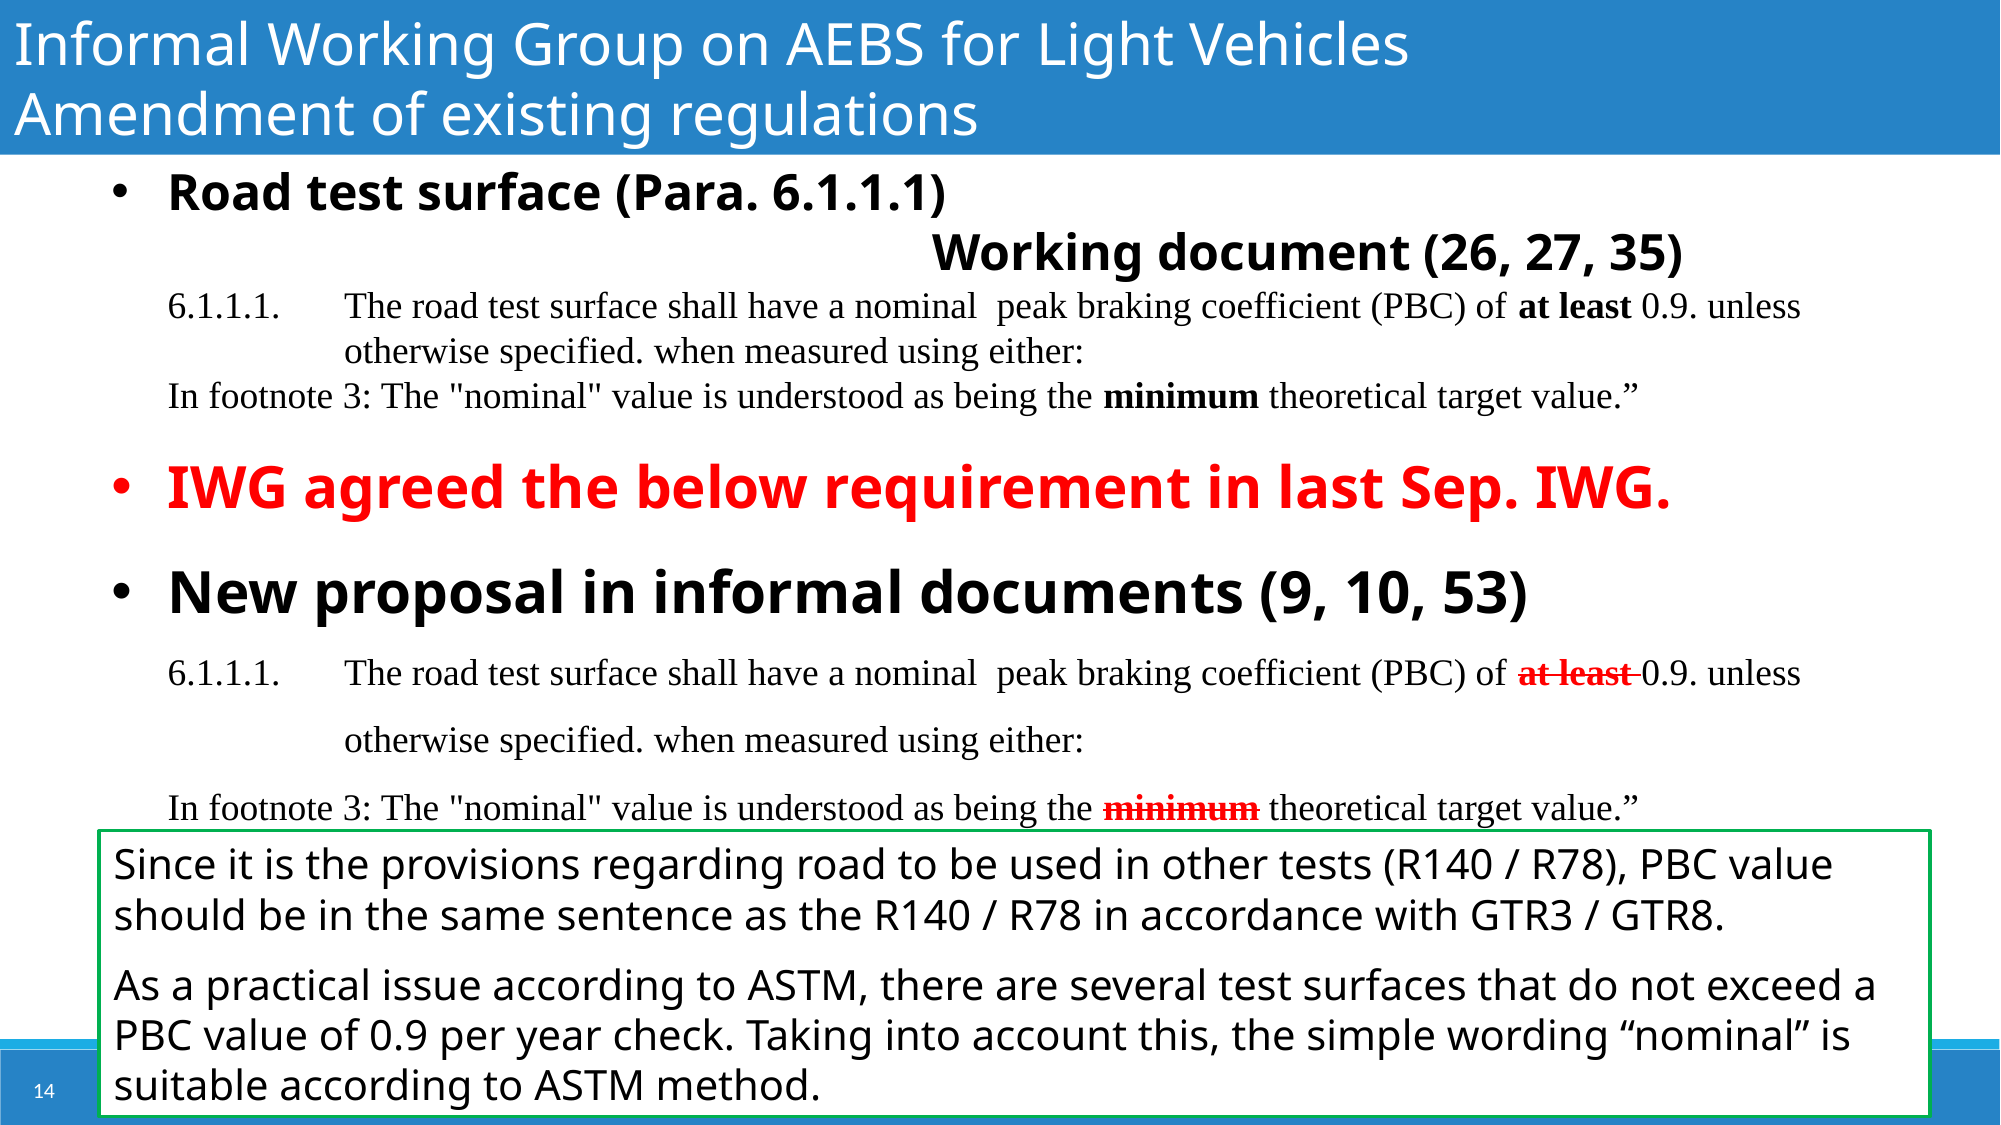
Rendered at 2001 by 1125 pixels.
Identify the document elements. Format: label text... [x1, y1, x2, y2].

text_box Informal Working Group on AEBS for Light Vehicles Amendment of existing regulations [0, 0, 2000, 155]
text_box Since it is the provisions regarding road to be used in other tests (R140 / R78), PBC value should be in the same sentence as the R140 / R78 in accordance with GTR3 / GTR8. As a practical issue according to ASTM, there are several test surfaces that do not exceed a PBC value of 0.9 per year check. Taking into account this, the simple wording “nominal” is suitable according to ASTM method. [98, 830, 1930, 1117]
text_box Road test surface (Para. 6.1.1.1) Working document (26, 27, 35) 6.1.1.1. The road test surface shall have a nominal peak braking coefficient (PBC) of at least 0.9. unless otherwise specified. when measured using either: In footnote 3: The "nominal" value is understood as being the minimum theoretical target value.” IWG agreed the below requirement in last Sep. IWG. New proposal in informal documents (9, 10, 53) 6.1.1.1. The road test surface shall have a nominal peak braking coefficient (PBC) of at least 0.9. unless otherwise specified. when measured using either: In footnote 3: The "nominal" value is understood as being the minimum theoretical target value.” [34, 153, 1899, 836]
slide_number 14 [0, 1059, 70, 1120]
